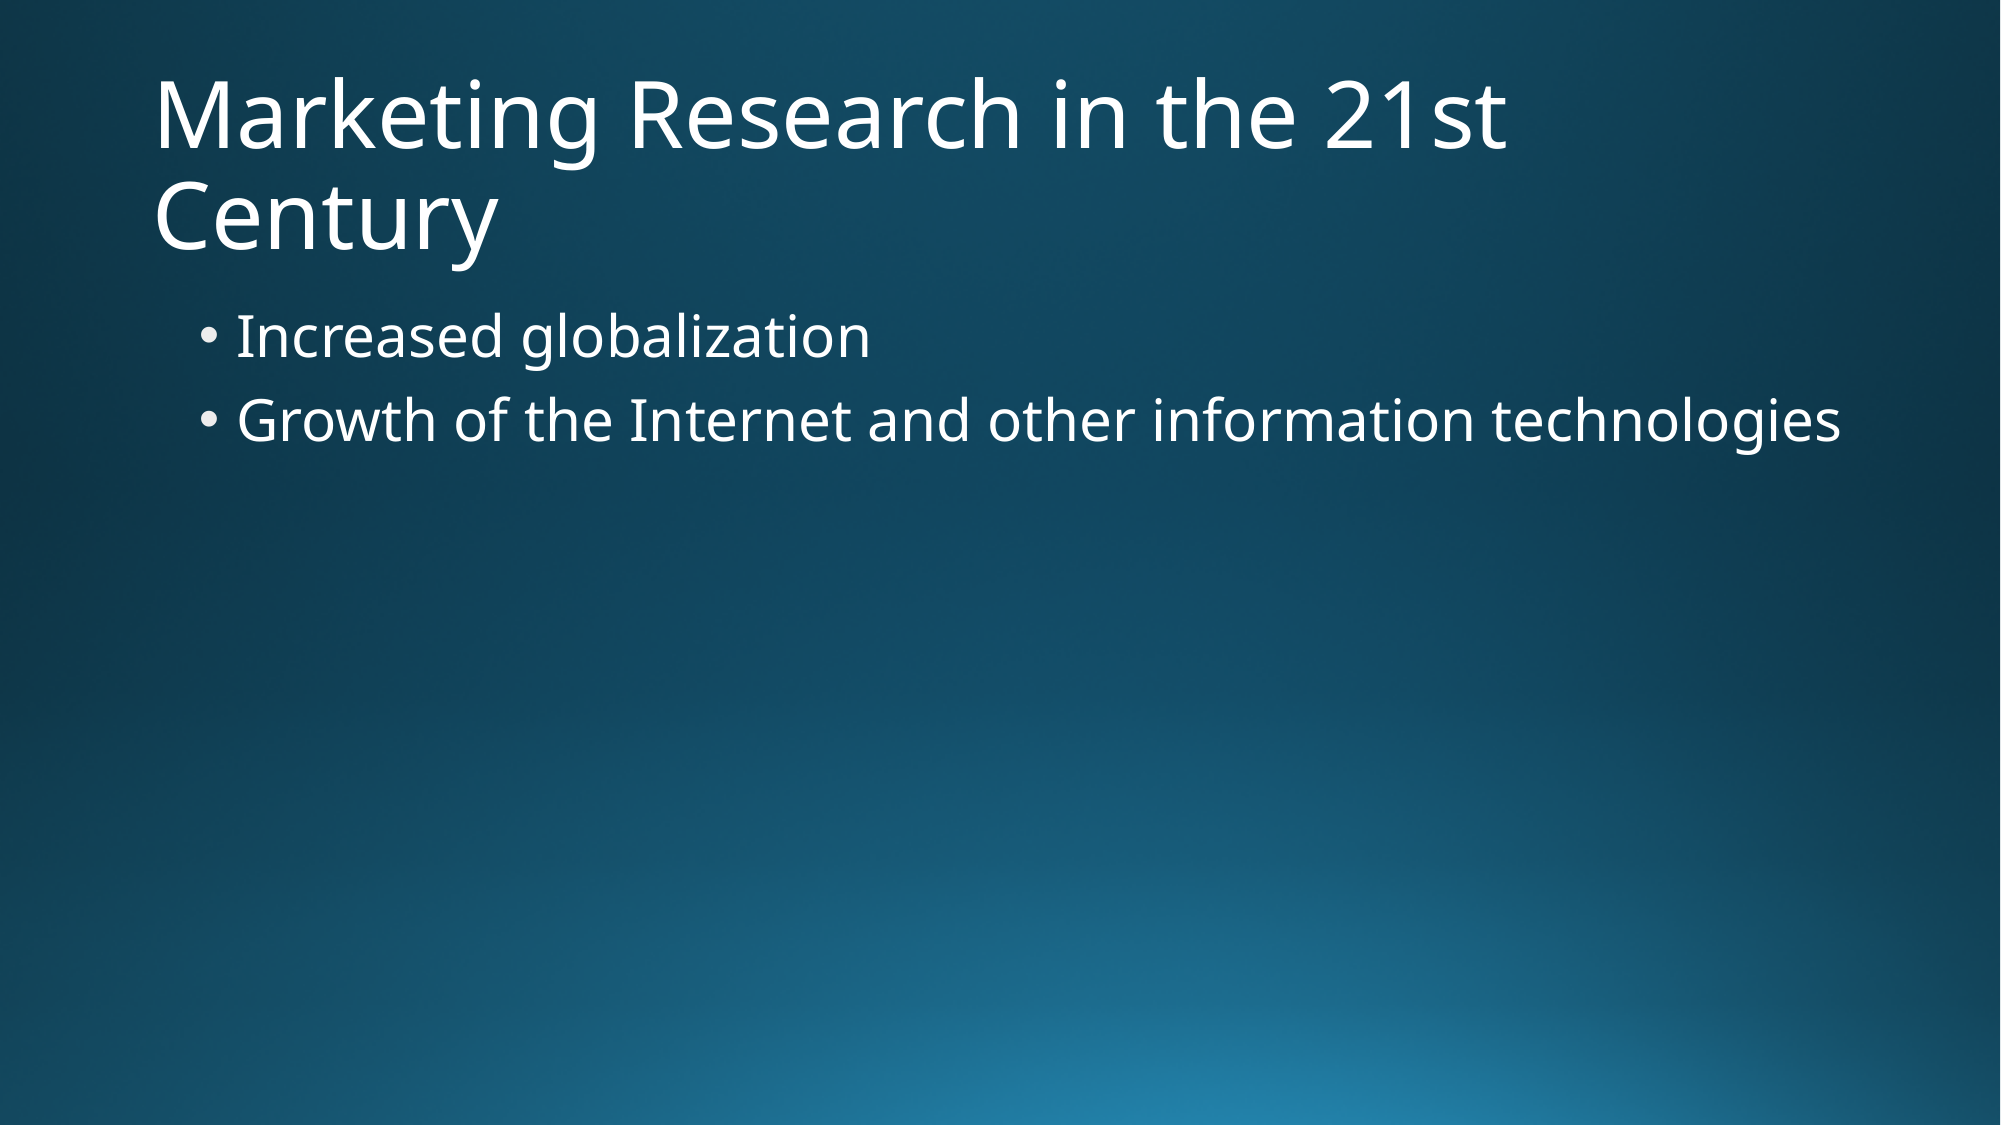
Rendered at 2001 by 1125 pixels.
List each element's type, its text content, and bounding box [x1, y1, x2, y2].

picture [0, 0, 2001, 1125]
title Marketing Research in the 21st Century [137, 59, 1863, 278]
list Increased globalization Growth of the Internet and other information technologies [183, 299, 1863, 1014]
